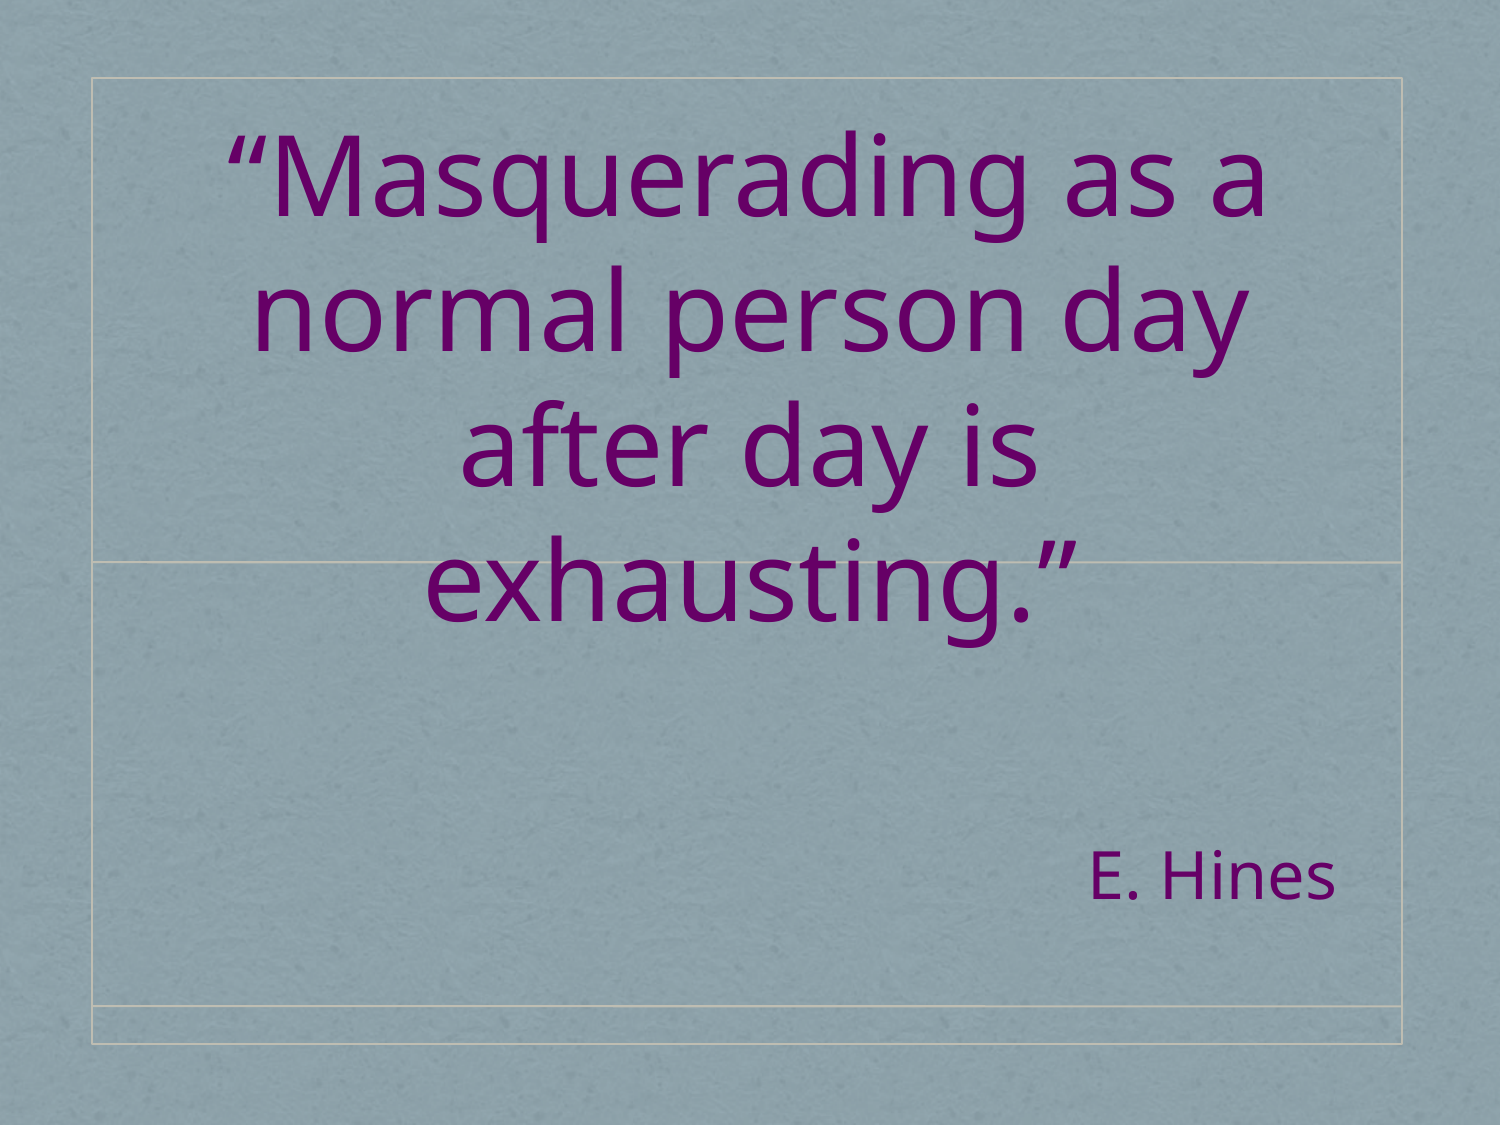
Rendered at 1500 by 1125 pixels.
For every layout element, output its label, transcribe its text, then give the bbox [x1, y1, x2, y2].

title “Masquerading as a normal person day after day is exhausting.” [147, 399, 1353, 652]
subtitle E. Hines [147, 825, 1353, 988]
